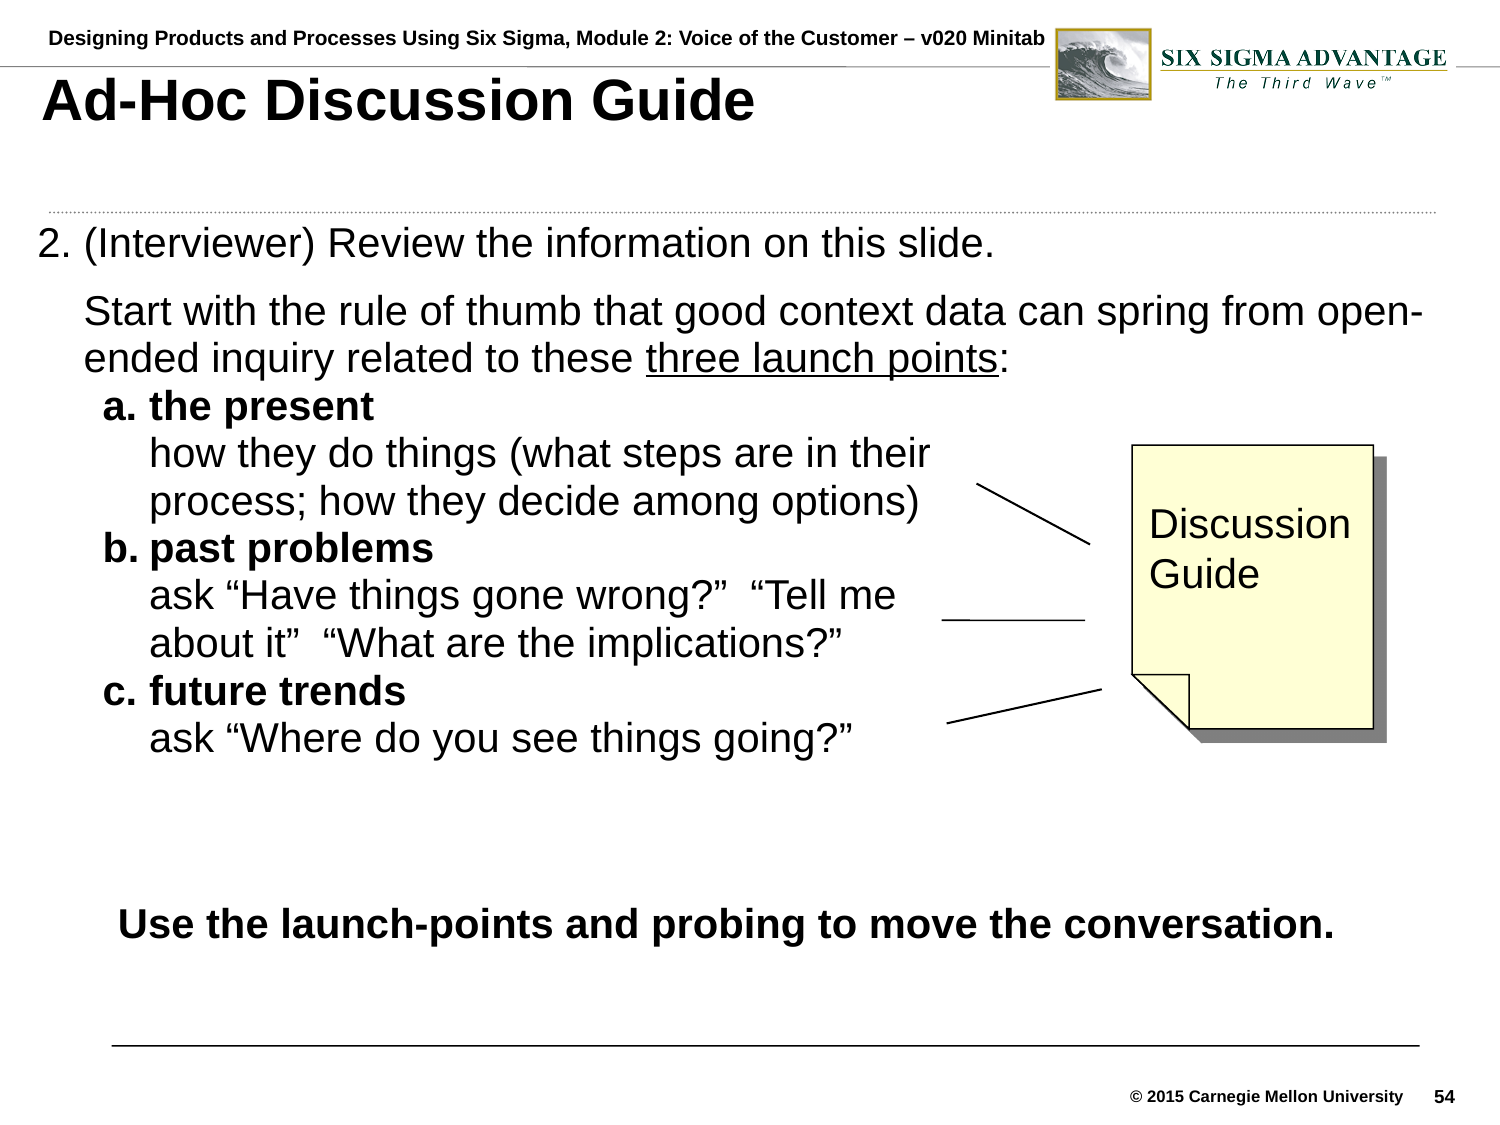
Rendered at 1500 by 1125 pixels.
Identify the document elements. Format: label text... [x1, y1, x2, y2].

text_box Use the launch-points and probing to move the conversation. [103, 889, 1500, 954]
text_box [1132, 445, 1374, 729]
text_box (Interviewer) Review the information on this slide. Start with the rule of thumb that good context data can spring from open-ended inquiry related to these three launch points: the present how they do things (what steps are in their process; how they decide among options) past problems ask “Have things gone wrong?” “Tell me about it” “What are the implications?” future trends ask “Where do you see things going?” [37, 216, 1437, 747]
title Ad-Hoc Discussion Guide [41, 75, 1317, 189]
text_box Discussion Guide [1134, 489, 1370, 605]
picture [1049, 24, 1456, 104]
